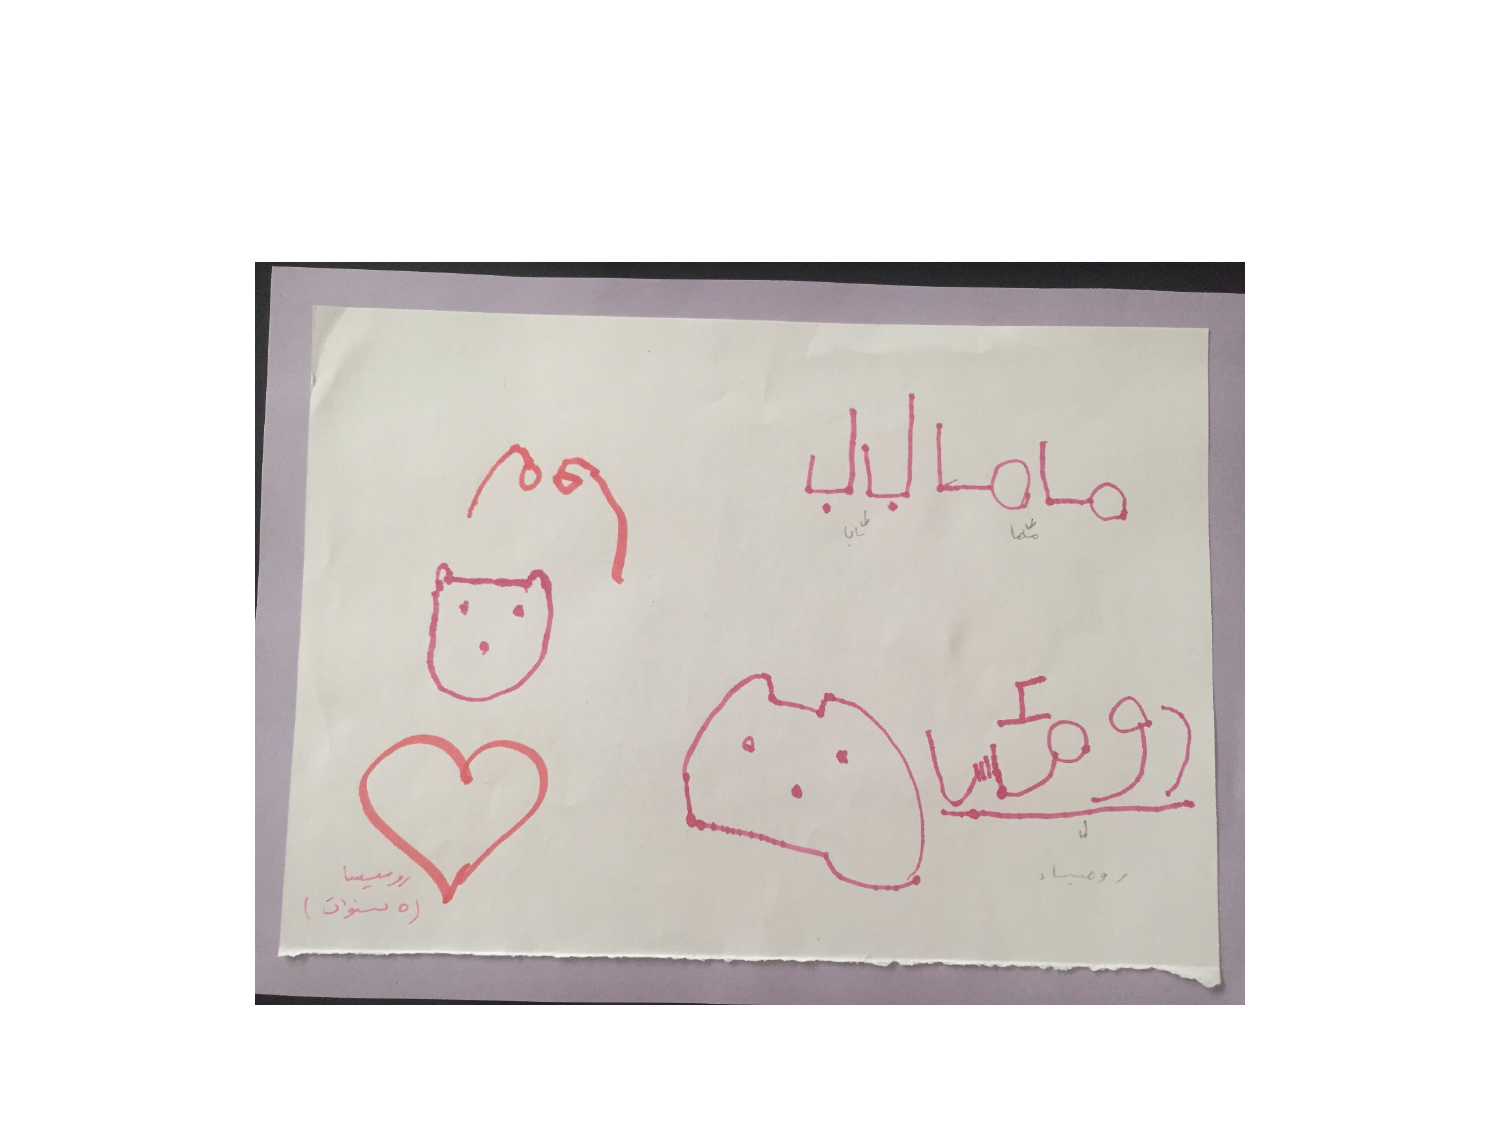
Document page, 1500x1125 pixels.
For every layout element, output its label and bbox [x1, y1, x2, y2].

list [254, 262, 1246, 1006]
